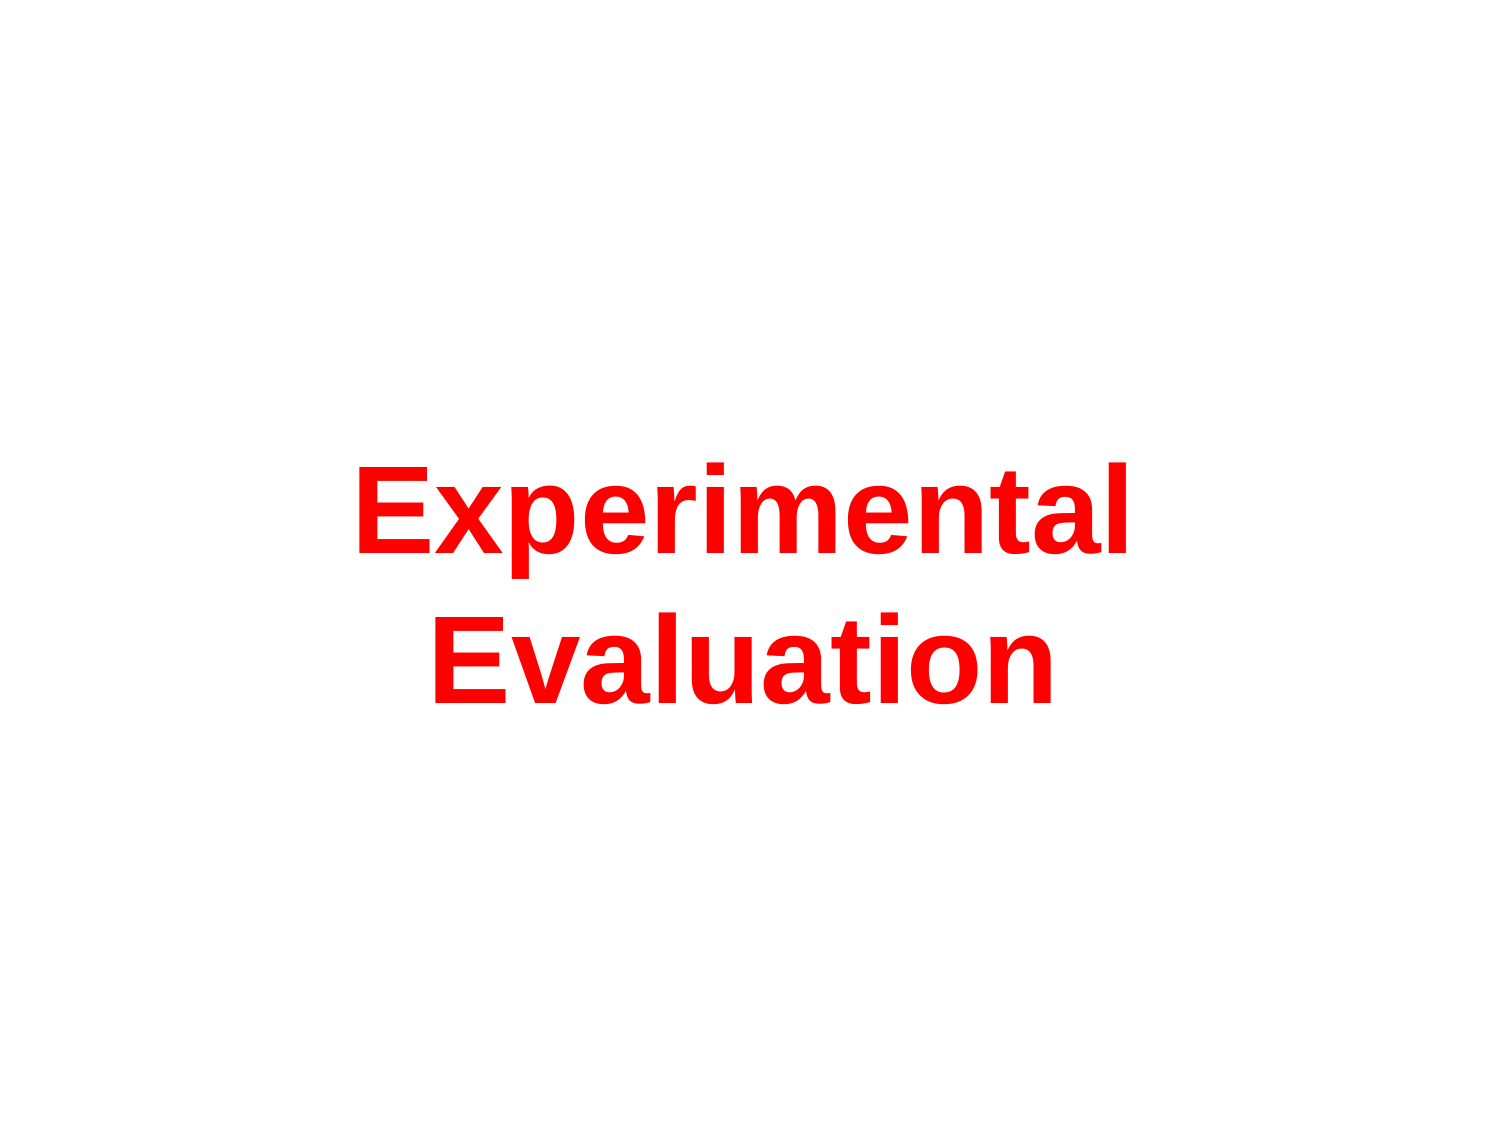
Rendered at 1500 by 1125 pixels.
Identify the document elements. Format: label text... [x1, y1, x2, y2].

list Experimental Evaluation [24, 162, 1463, 1051]
